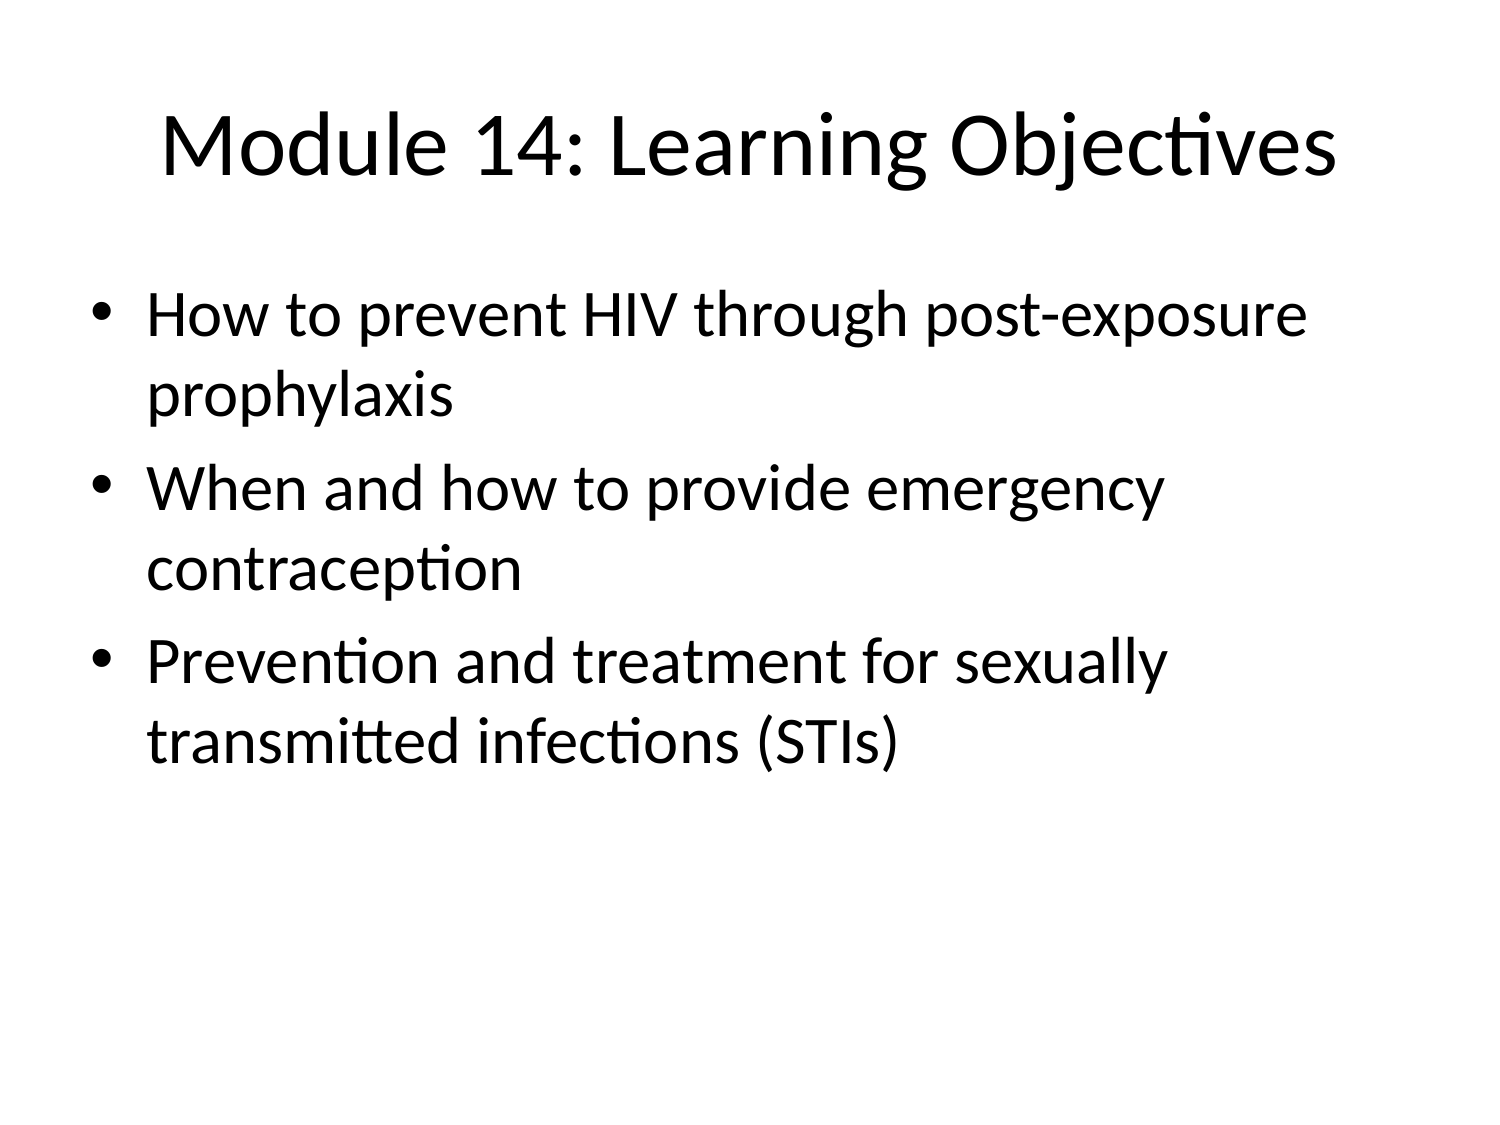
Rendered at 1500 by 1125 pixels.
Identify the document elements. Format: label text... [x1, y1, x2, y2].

title Module 14: Learning Objectives [75, 45, 1425, 233]
list How to prevent HIV through post-exposure prophylaxis When and how to provide emergency contraception Prevention and treatment for sexually transmitted infections (STIs) [75, 262, 1425, 1005]
